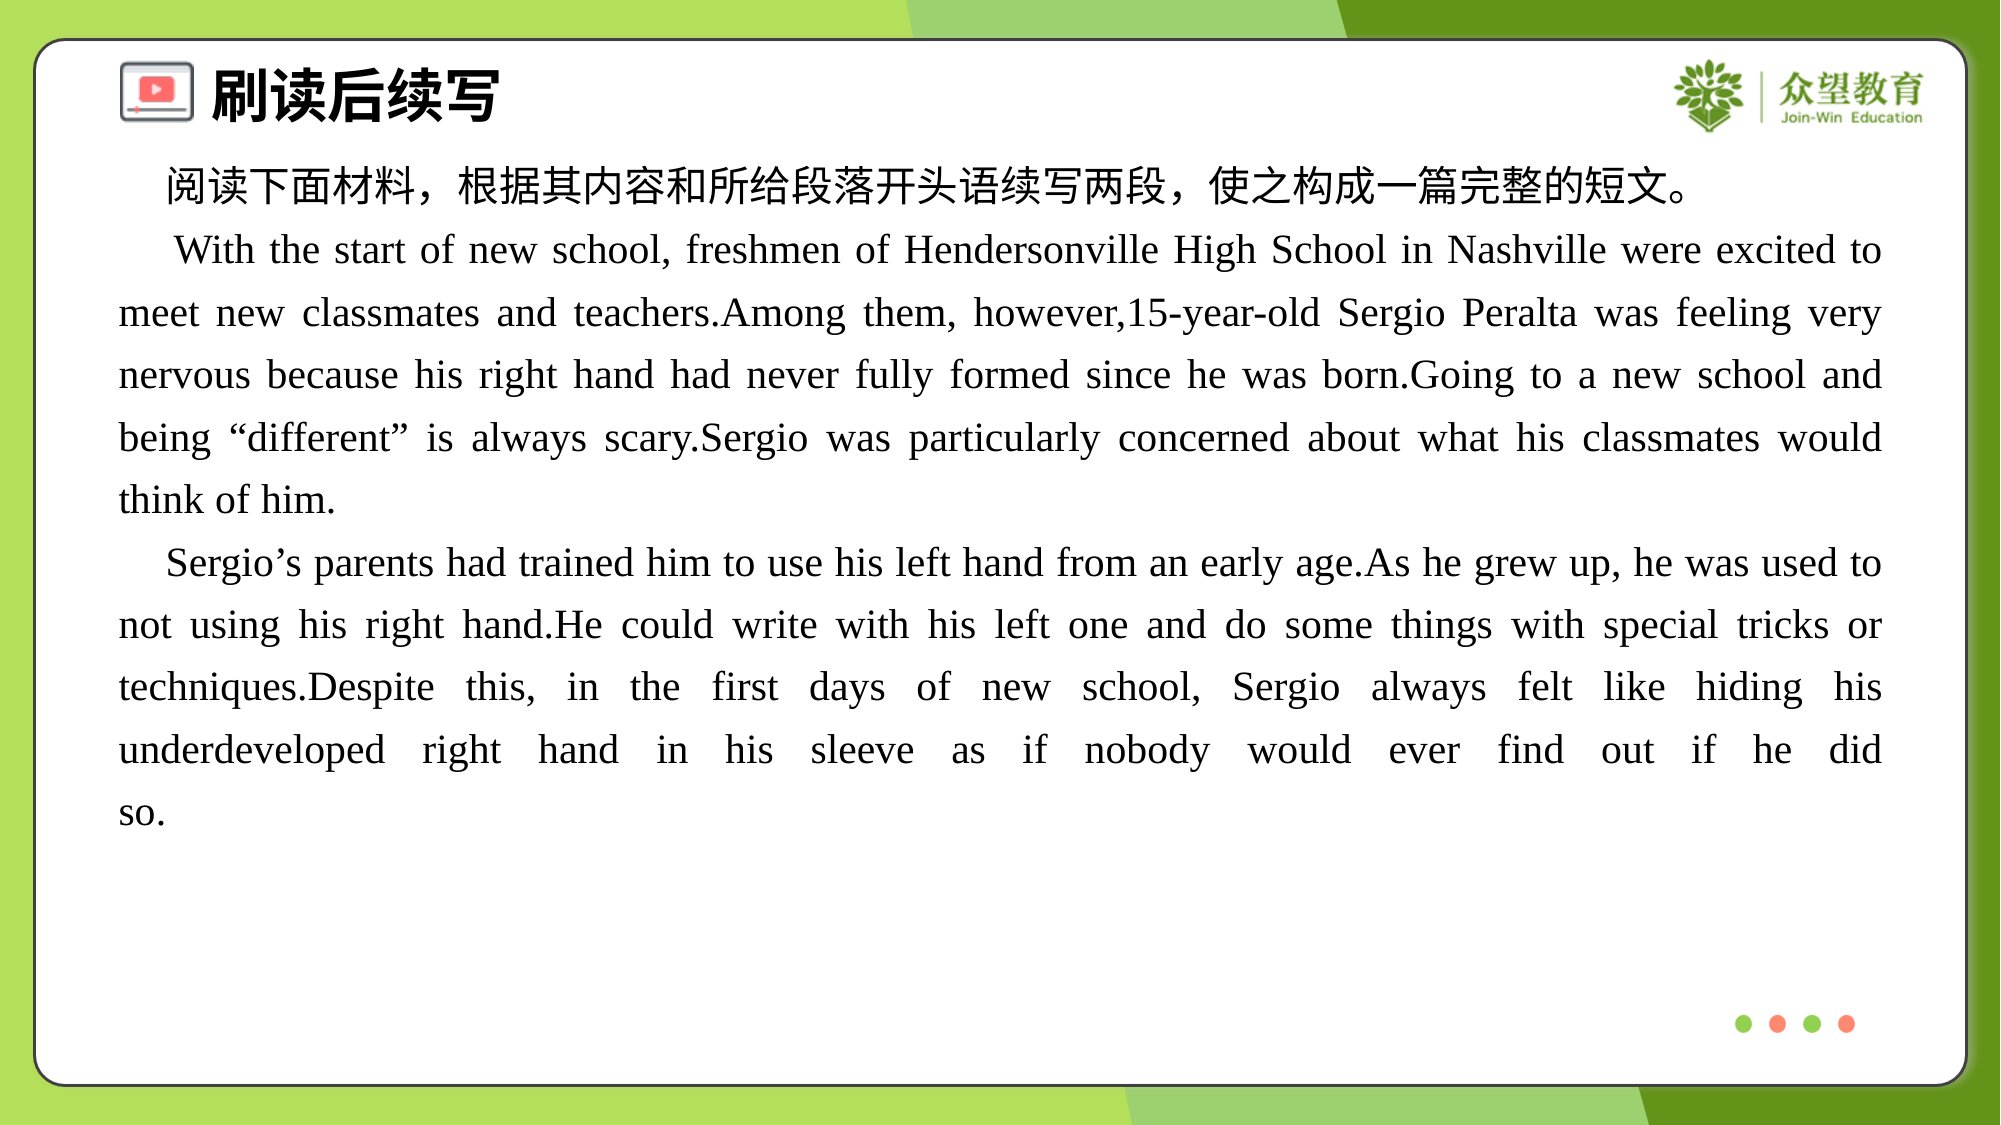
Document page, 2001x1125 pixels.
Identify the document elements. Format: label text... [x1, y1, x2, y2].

picture [0, 0, 2000, 1125]
text_box 阅读下面材料，根据其内容和所给段落开头语续写两段，使之构成一篇完整的短文。 With the start of new school, freshmen of Hendersonville High School in Nashville were excited to meet new classmates and teachers.Among them, however,15-year-old Sergio Peralta was feeling very nervous because his right hand had never fully formed since he was born.Going to a new school and being “different” is always scary.Sergio was particularly concerned about what his classmates would think of him. Sergio’s parents had trained him to use his left hand from an early age.As he grew up, he was used to not using his right hand.He could write with his left one and do some things with special tricks or techniques.Despite this, in the first days of new school, Sergio always felt like hiding his underdeveloped right hand in his sleeve as if nobody would ever find out if he did so.#1.2 [118, 146, 1883, 829]
